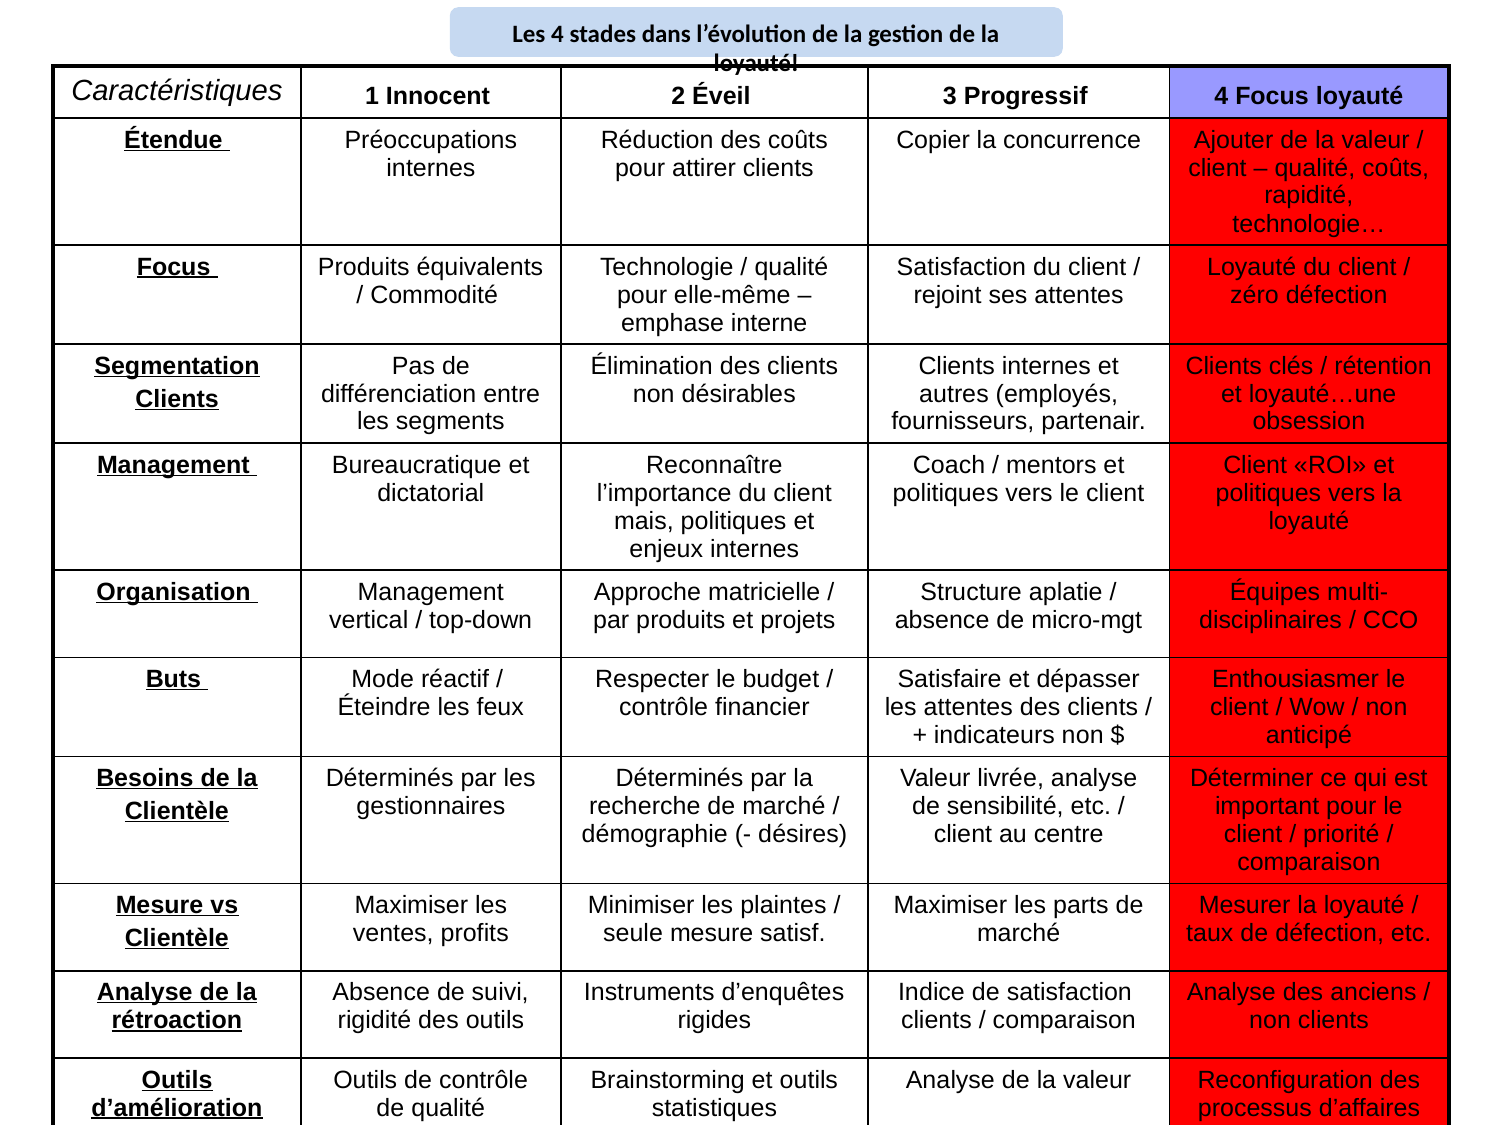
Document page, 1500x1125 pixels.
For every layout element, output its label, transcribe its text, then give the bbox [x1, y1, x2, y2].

table_cell Étendue [55, 119, 300, 244]
table_cell Reconfiguration des processus d’affaires [1170, 1059, 1447, 1125]
table_cell Clients clés / rétention et loyauté…une obsession [1170, 345, 1447, 442]
table_cell Respecter le budget / contrôle financier [562, 658, 867, 756]
table_cell Valeur livrée, analyse de sensibilité, etc. / client au centre [869, 757, 1169, 883]
table_cell Technologie / qualité pour elle-même – emphase interne [562, 246, 867, 343]
table_cell Satisfaction du client / rejoint ses attentes [869, 246, 1169, 343]
table_cell Pas de différenciation entre les segments [302, 345, 560, 442]
table_cell Réduction des coûts pour attirer clients [562, 119, 867, 244]
table_cell Produits équivalents / Commodité [302, 246, 560, 343]
table_header 3 Progressif [869, 68, 1169, 117]
table_cell Élimination des clients non désirables [562, 345, 867, 442]
table_cell Mesurer la loyauté / taux de défection, etc. [1170, 884, 1447, 970]
table_cell Absence de suivi, rigidité des outils [302, 972, 560, 1057]
table_cell Enthousiasmer le client / Wow / non anticipé [1170, 658, 1447, 756]
table_cell Maximiser les ventes, profits [302, 884, 560, 970]
table_cell Brainstorming et outils statistiques [562, 1059, 867, 1125]
table_cell Outils d’amélioration [55, 1059, 300, 1125]
text_box Les 4 stades dans l’évolution de la gestion de la loyauté! [449, 7, 1063, 57]
table_cell Ajouter de la valeur / client – qualité, coûts, rapidité, technologie… [1170, 119, 1447, 244]
table_cell Déterminés par la recherche de marché / démographie (- désires) [562, 757, 867, 883]
table_cell Équipes multi-disciplinaires / CCO [1170, 571, 1447, 657]
table_cell Management vertical / top-down [302, 571, 560, 657]
table_cell Satisfaire et dépasser les attentes des clients / + indicateurs non $ [869, 658, 1169, 756]
table_cell Déterminer ce qui est important pour le client / priorité / comparaison [1170, 757, 1447, 883]
table_cell Segmentation Clients [55, 345, 300, 442]
table_header 2 Éveil [562, 68, 867, 117]
table_cell Loyauté du client / zéro défection [1170, 246, 1447, 343]
table_cell Approche matricielle / par produits et projets [562, 571, 867, 657]
table_cell Analyse de la valeur [869, 1059, 1169, 1125]
table_cell Préoccupations internes [302, 119, 560, 244]
table_cell Organisation [55, 571, 300, 657]
table_cell Instruments d’enquêtes rigides [562, 972, 867, 1057]
table_cell Déterminés par les gestionnaires [302, 757, 560, 883]
table_cell Copier la concurrence [869, 119, 1169, 244]
table_cell Minimiser les plaintes / seule mesure satisf. [562, 884, 867, 970]
table_cell Focus [55, 246, 300, 343]
table_cell Analyse des anciens / non clients [1170, 972, 1447, 1057]
table_cell Besoins de la Clientèle [55, 757, 300, 883]
table_cell Outils de contrôle de qualité [302, 1059, 560, 1125]
table_cell Analyse de la rétroaction [55, 972, 300, 1057]
table_cell Indice de satisfaction clients / comparaison [869, 972, 1169, 1057]
table_header 1 Innocent [302, 68, 560, 117]
table_header 4 Focus loyauté [1170, 68, 1447, 117]
table_cell Coach / mentors et politiques vers le client [869, 444, 1169, 569]
table_cell Clients internes et autres (employés, fournisseurs, partenair. [869, 345, 1169, 442]
table_cell Reconnaître l’importance du client mais, politiques et enjeux internes [562, 444, 867, 569]
table_cell Structure aplatie / absence de micro-mgt [869, 571, 1169, 657]
table_cell Mode réactif / Éteindre les feux [302, 658, 560, 756]
table_cell Buts [55, 658, 300, 756]
table_cell Mesure vs Clientèle [55, 884, 300, 970]
table_cell Bureaucratique et dictatorial [302, 444, 560, 569]
table_cell Maximiser les parts de marché [869, 884, 1169, 970]
table_cell Client «ROI» et politiques vers la loyauté [1170, 444, 1447, 569]
table_header Caractéristiques [55, 68, 300, 117]
table_cell Management [55, 444, 300, 569]
